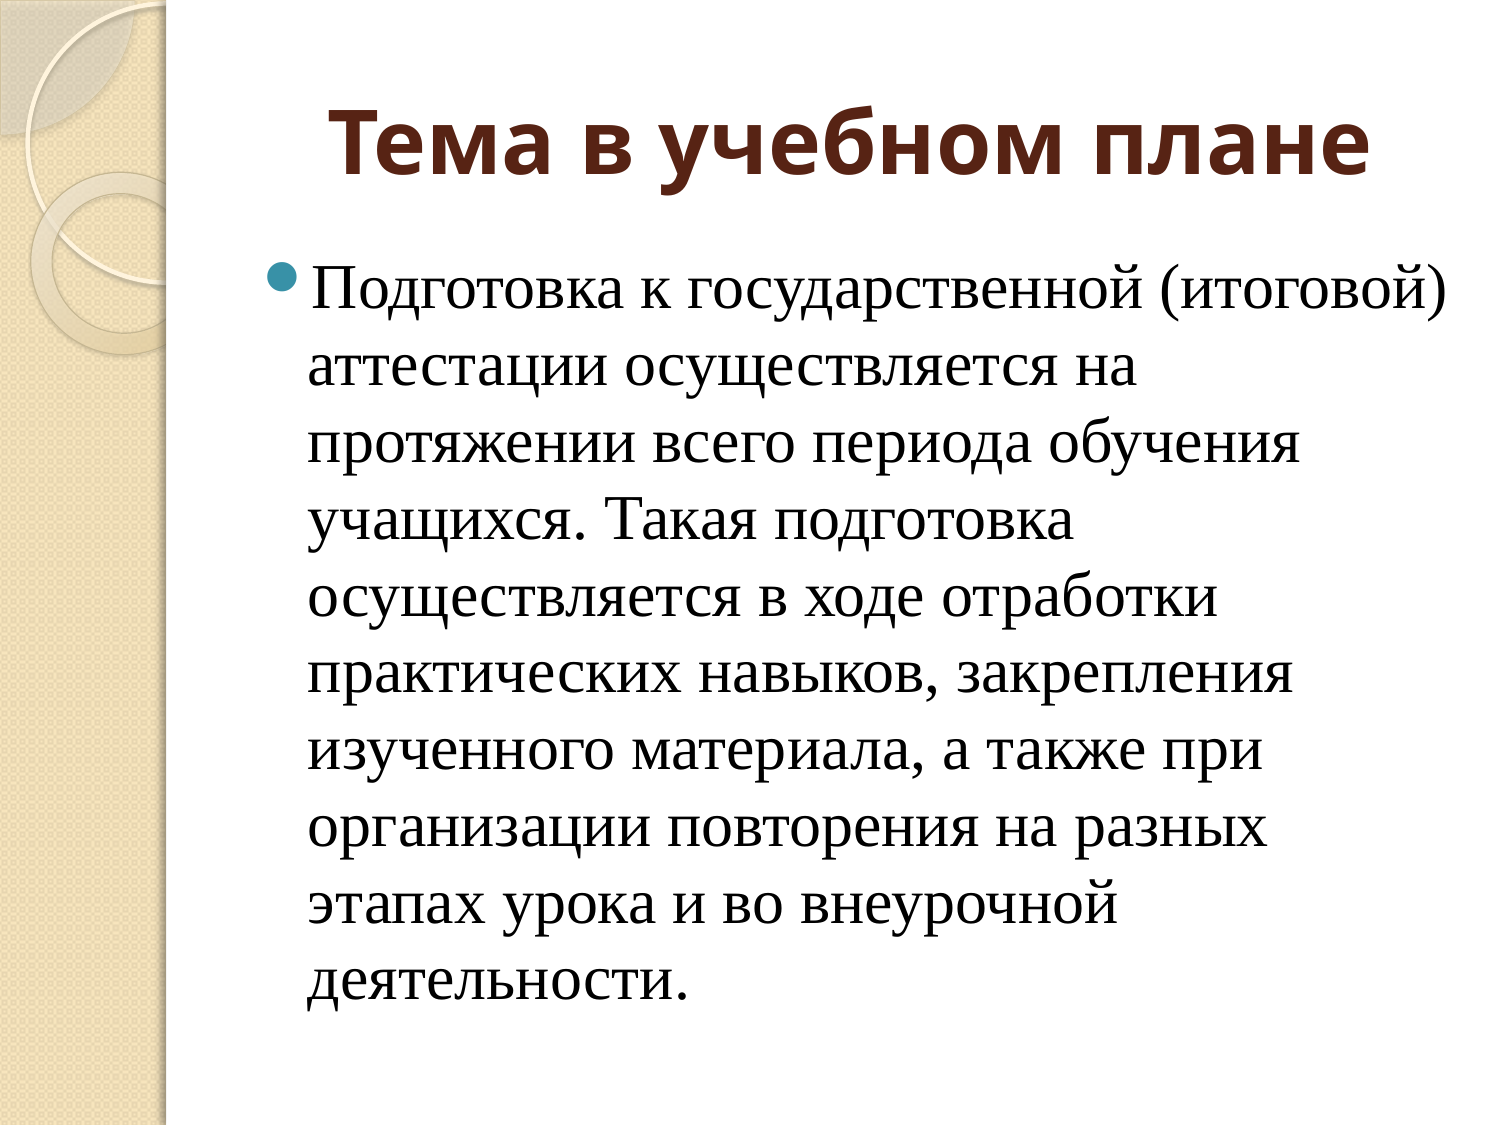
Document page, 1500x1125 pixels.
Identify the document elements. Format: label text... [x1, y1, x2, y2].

title Тема в учебном плане [235, 45, 1466, 233]
list Подготовка к государственной (итоговой) аттестации осуществляется на протяжении всего периода обучения учащихся. Такая подготовка осуществляется в ходе отработки практических навыков, закрепления изученного материала, а также при организации повторения на разных этапах урока и во внеурочной деятельности. [235, 237, 1466, 1025]
